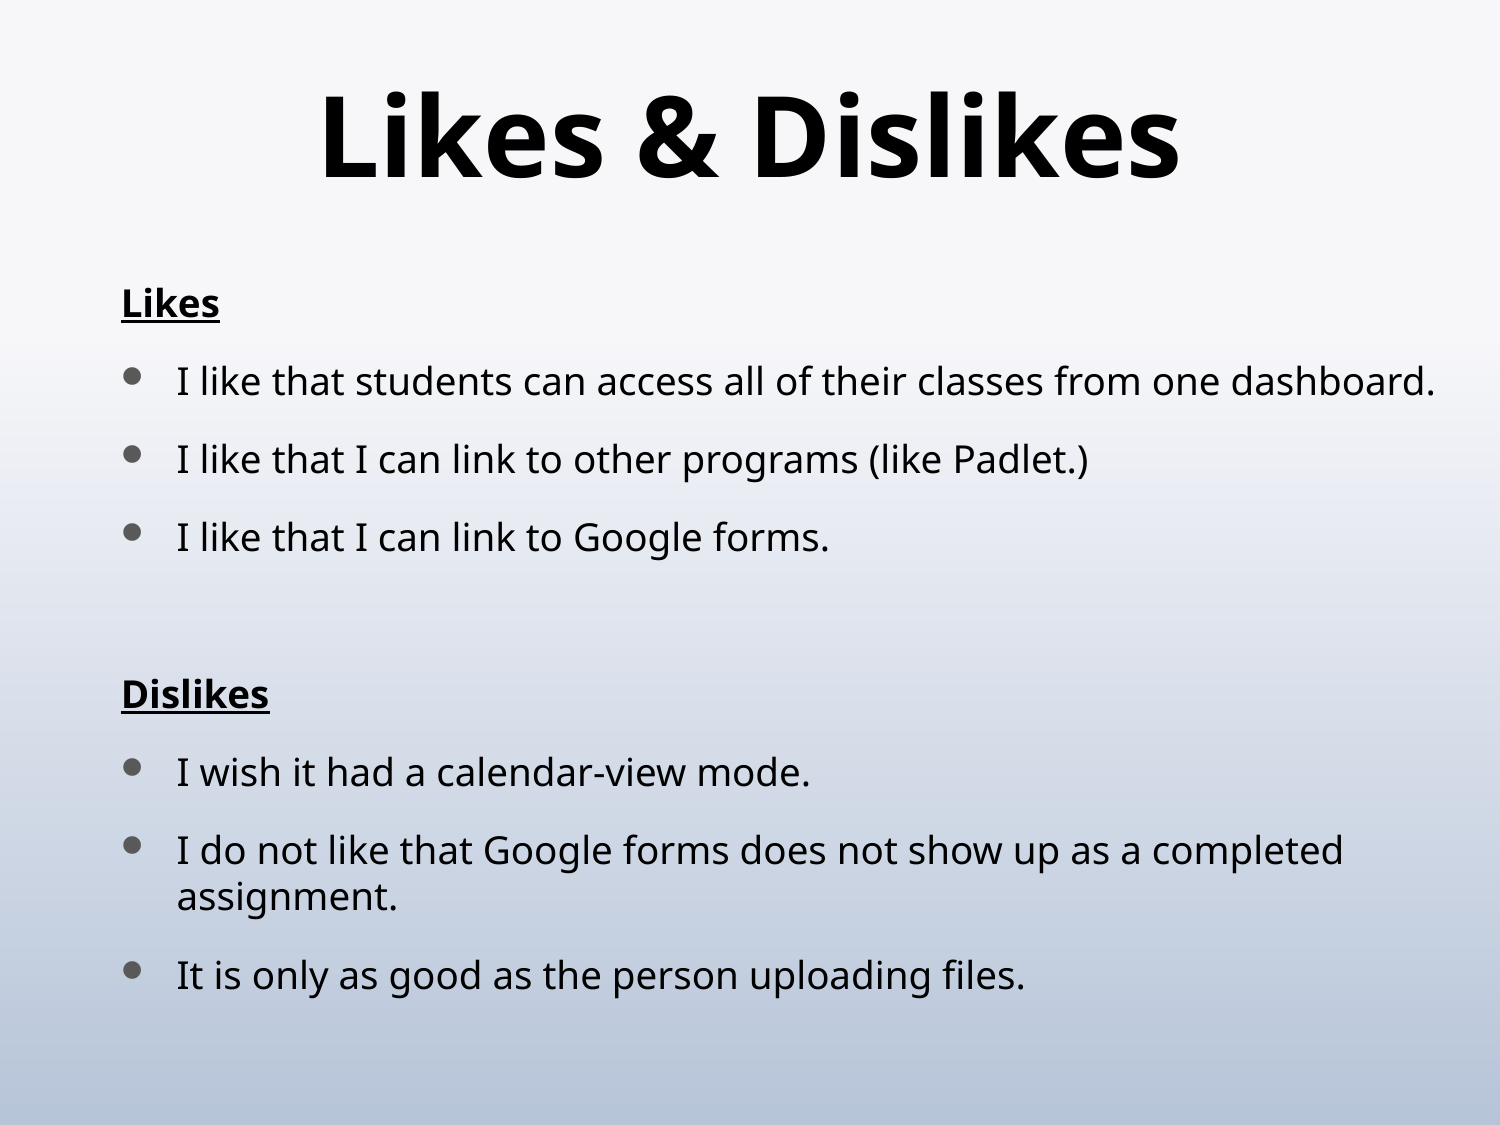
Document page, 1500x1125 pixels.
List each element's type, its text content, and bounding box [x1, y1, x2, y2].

title Likes & Dislikes [150, 37, 1350, 245]
list Likes I like that students can access all of their classes from one dashboard. I like that I can link to other programs (like Padlet.) I like that I can link to Google forms. Dislikes I wish it had a calendar-view mode. I do not like that Google forms does not show up as a completed assignment. It is only as good as the person uploading files. [105, 271, 1456, 1014]
